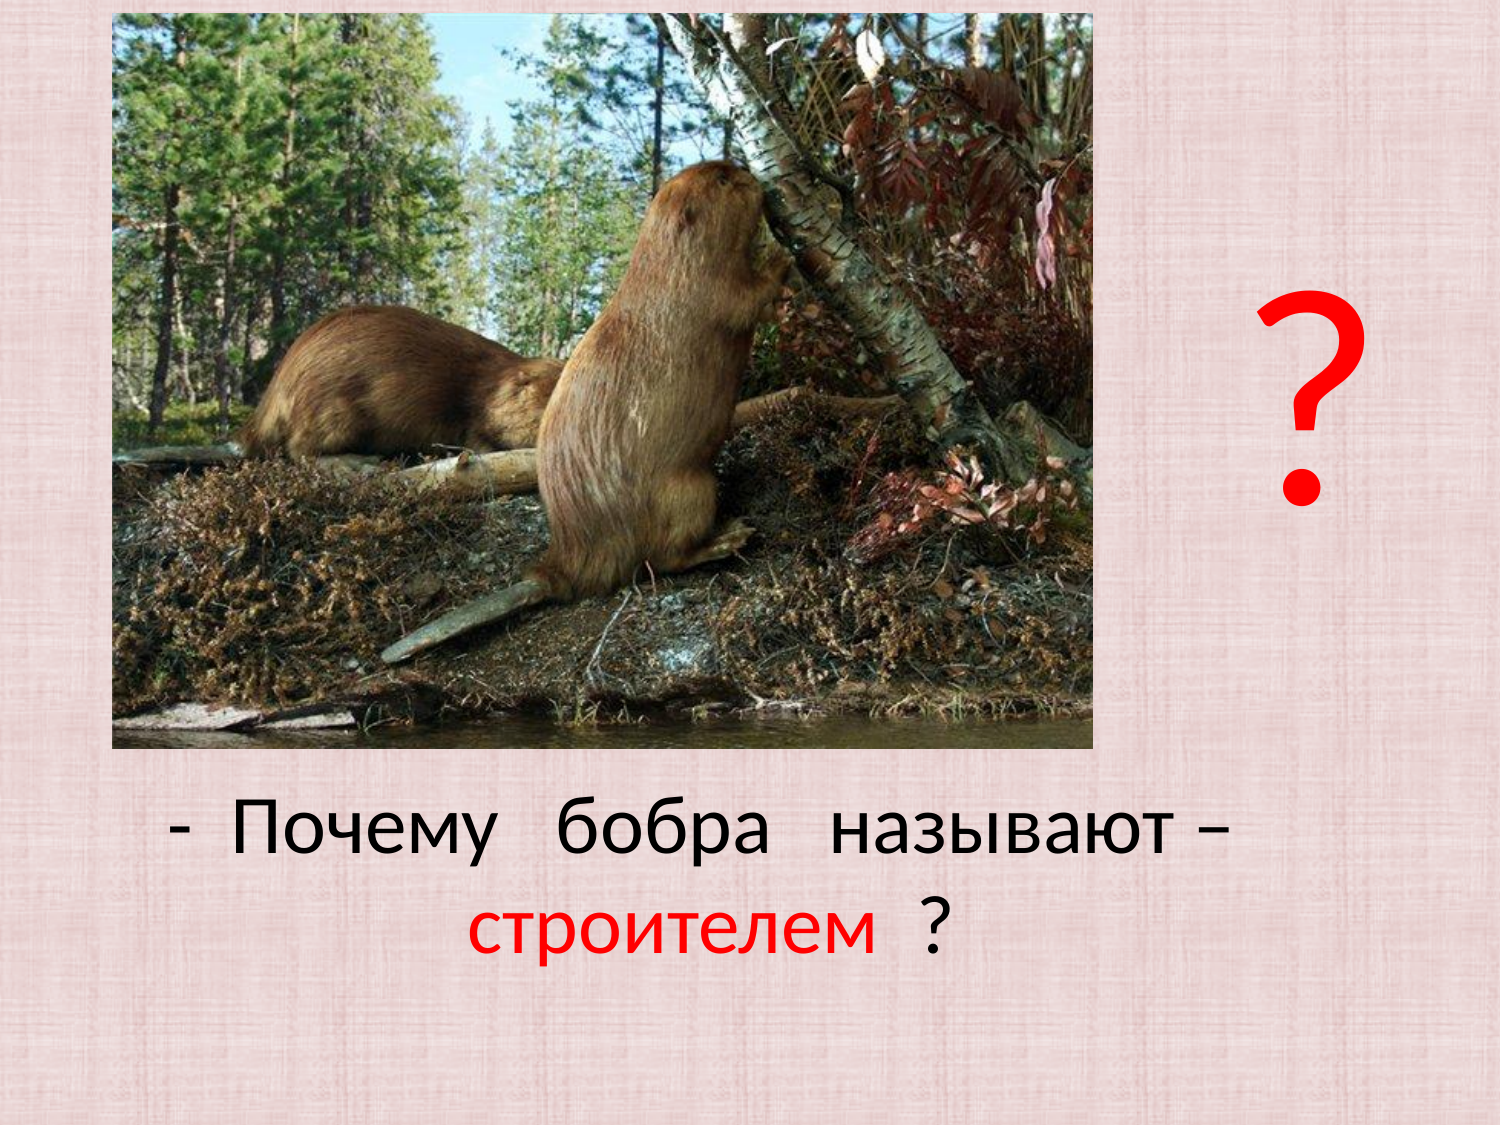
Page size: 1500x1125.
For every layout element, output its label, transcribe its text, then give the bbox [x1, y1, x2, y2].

picture [111, 12, 1093, 749]
text_box ? [1223, 184, 1398, 575]
text_box - Почему бобра называют – строителем ? [152, 763, 1270, 978]
